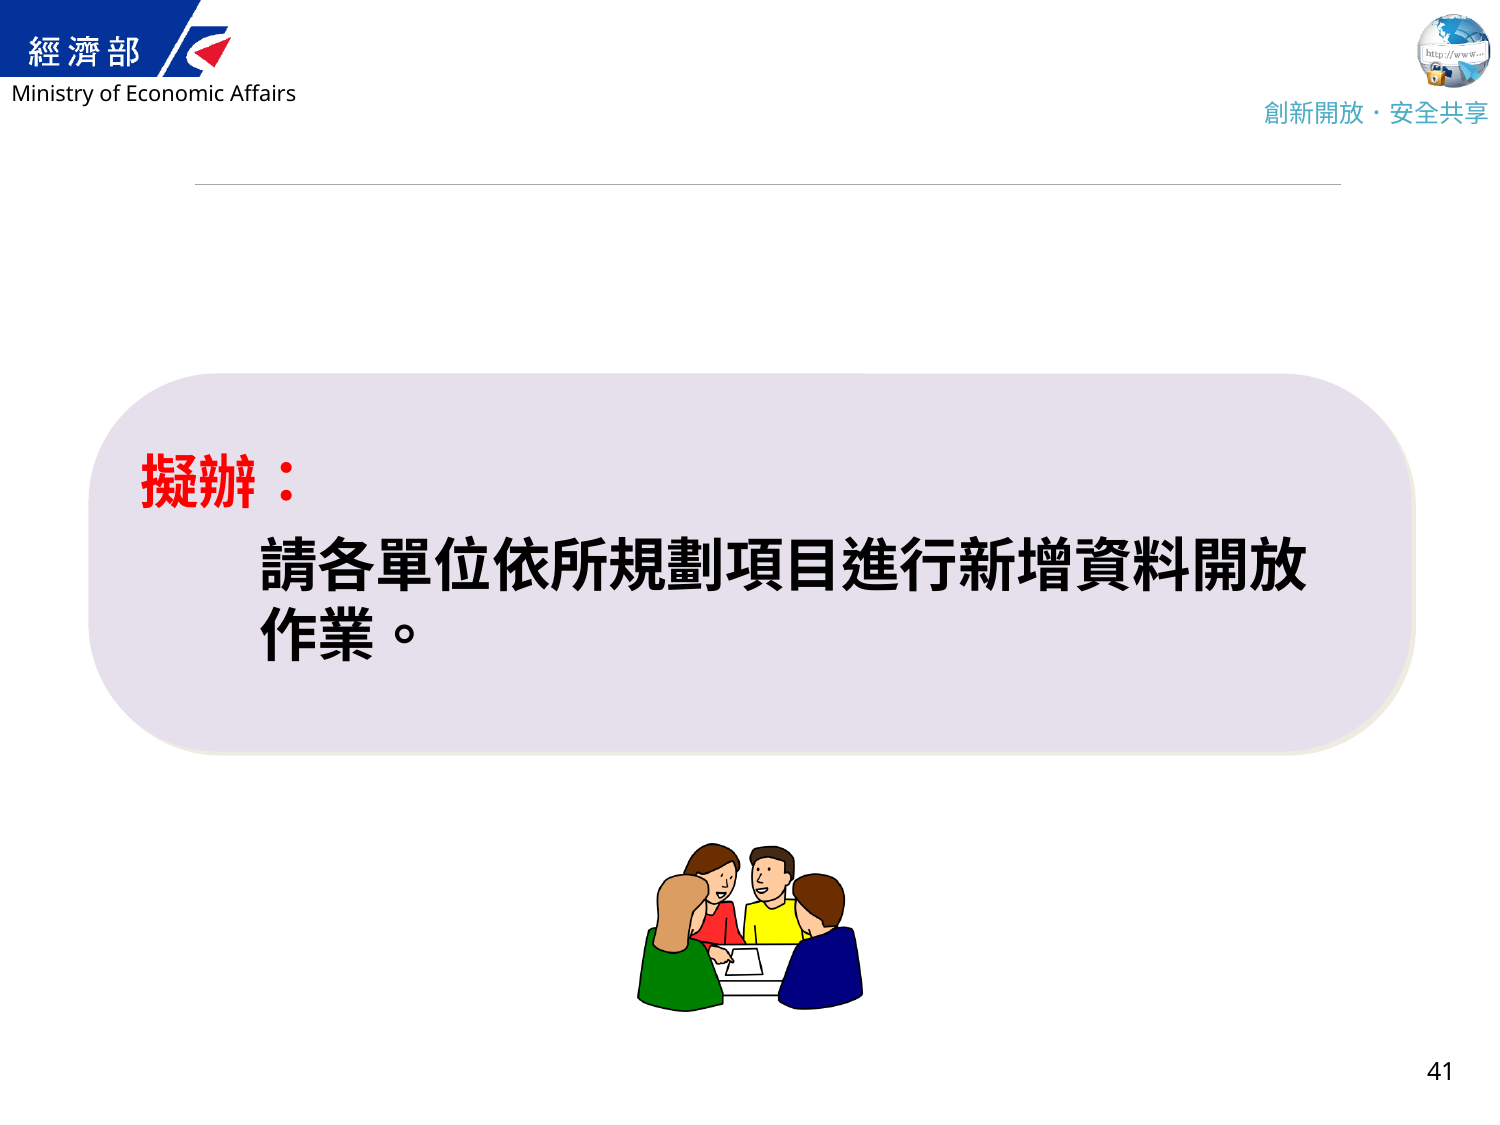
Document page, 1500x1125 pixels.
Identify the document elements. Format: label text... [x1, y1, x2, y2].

slide_number 41 [1120, 1042, 1471, 1103]
picture [0, 0, 231, 77]
text_box 擬辦： 請各單位依所規劃項目進行新增資料開放作業。 [88, 373, 1412, 752]
picture [1411, 10, 1495, 90]
picture [637, 843, 863, 1012]
